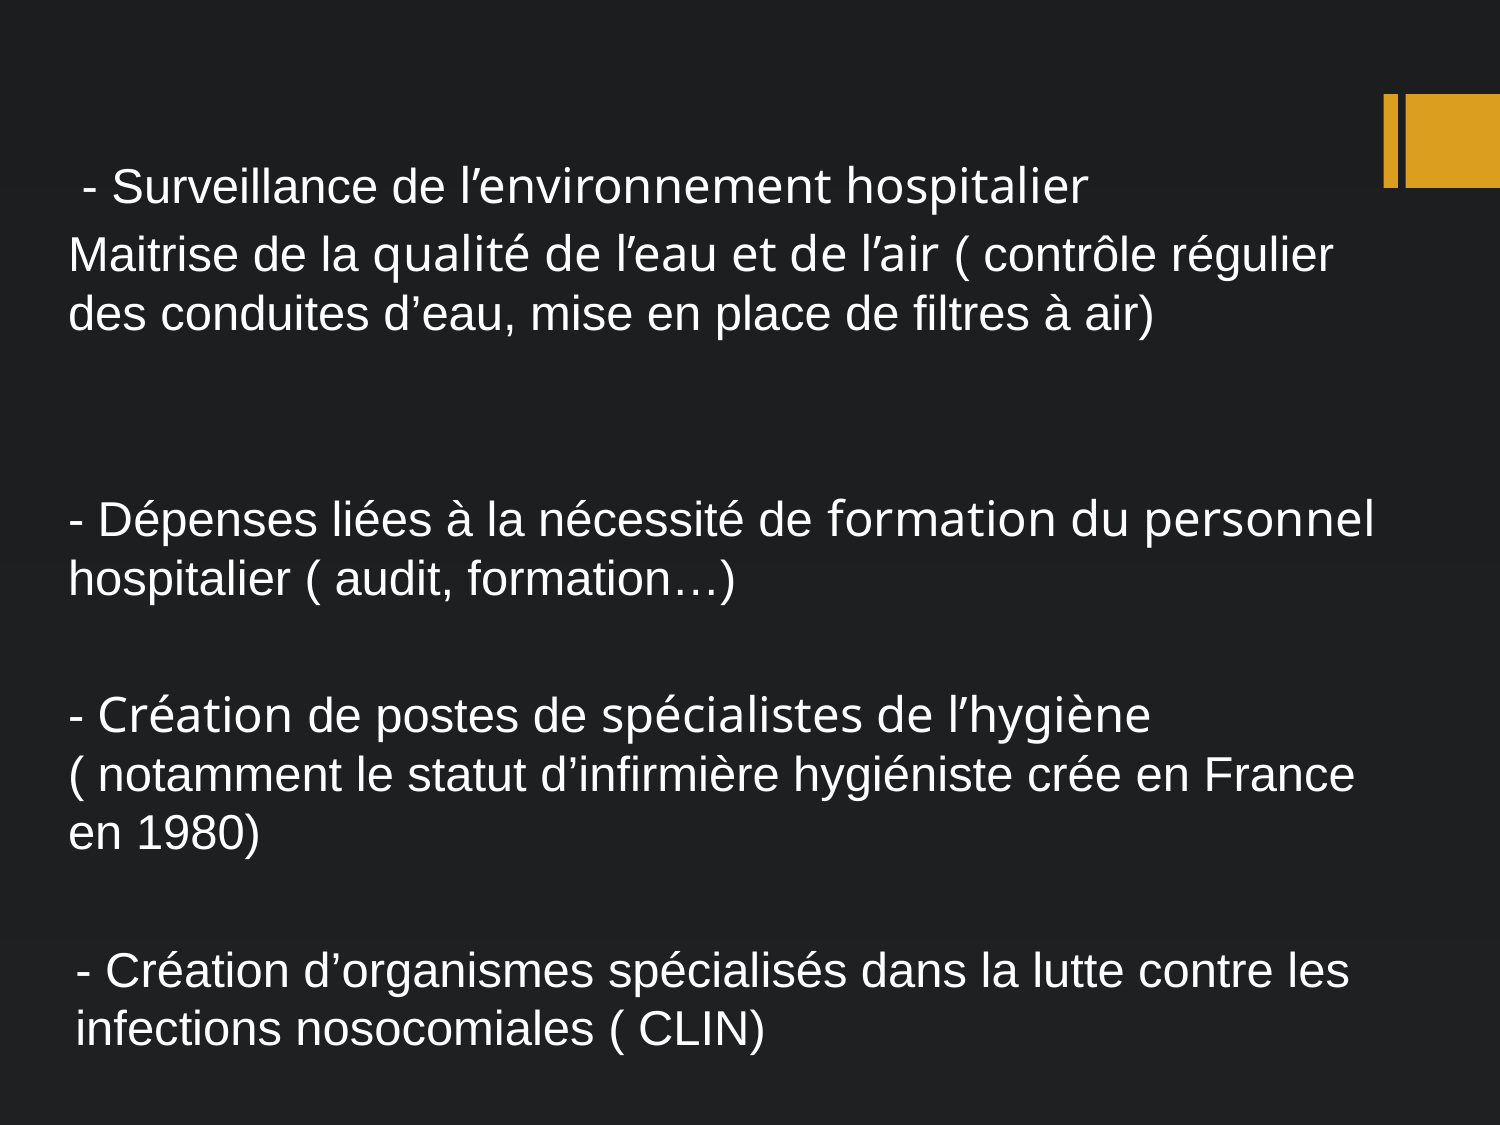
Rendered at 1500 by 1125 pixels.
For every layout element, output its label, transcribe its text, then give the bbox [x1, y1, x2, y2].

list - Surveillance de l’environnement hospitalier Maitrise de la qualité de l’eau et de l’air ( contrôle régulier des conduites d’eau, mise en place de filtres à air) - Dépenses liées à la nécessité de formation du personnel hospitalier ( audit, formation…) - Création de postes de spécialistes de l’hygiène ( notamment le statut d’infirmière hygiéniste crée en France en 1980) - Création d’organismes spécialisés dans la lutte contre les infections nosocomiales ( CLIN) [53, 78, 1425, 1071]
